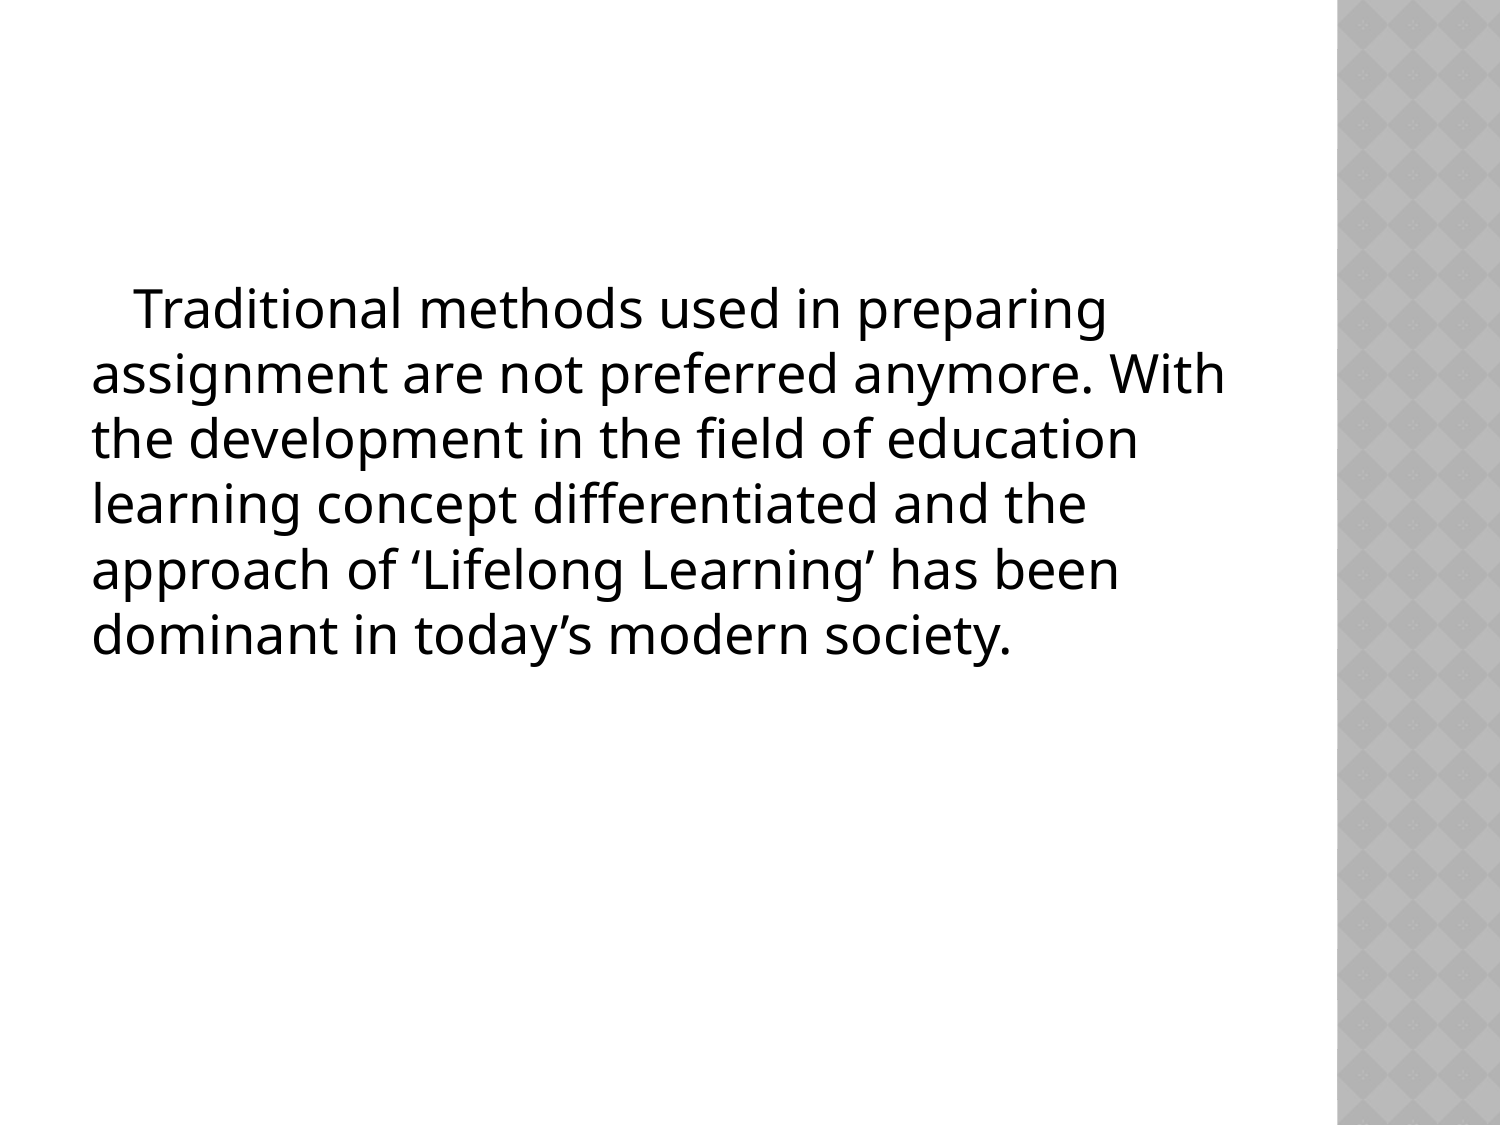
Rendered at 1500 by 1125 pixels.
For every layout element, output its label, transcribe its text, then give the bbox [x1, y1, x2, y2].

list Traditional methods used in preparing assignment are not preferred anymore. With the development in the field of education learning concept differentiated and the approach of ‘Lifelong Learning’ has been dominant in today’s modern society. [76, 267, 1331, 958]
